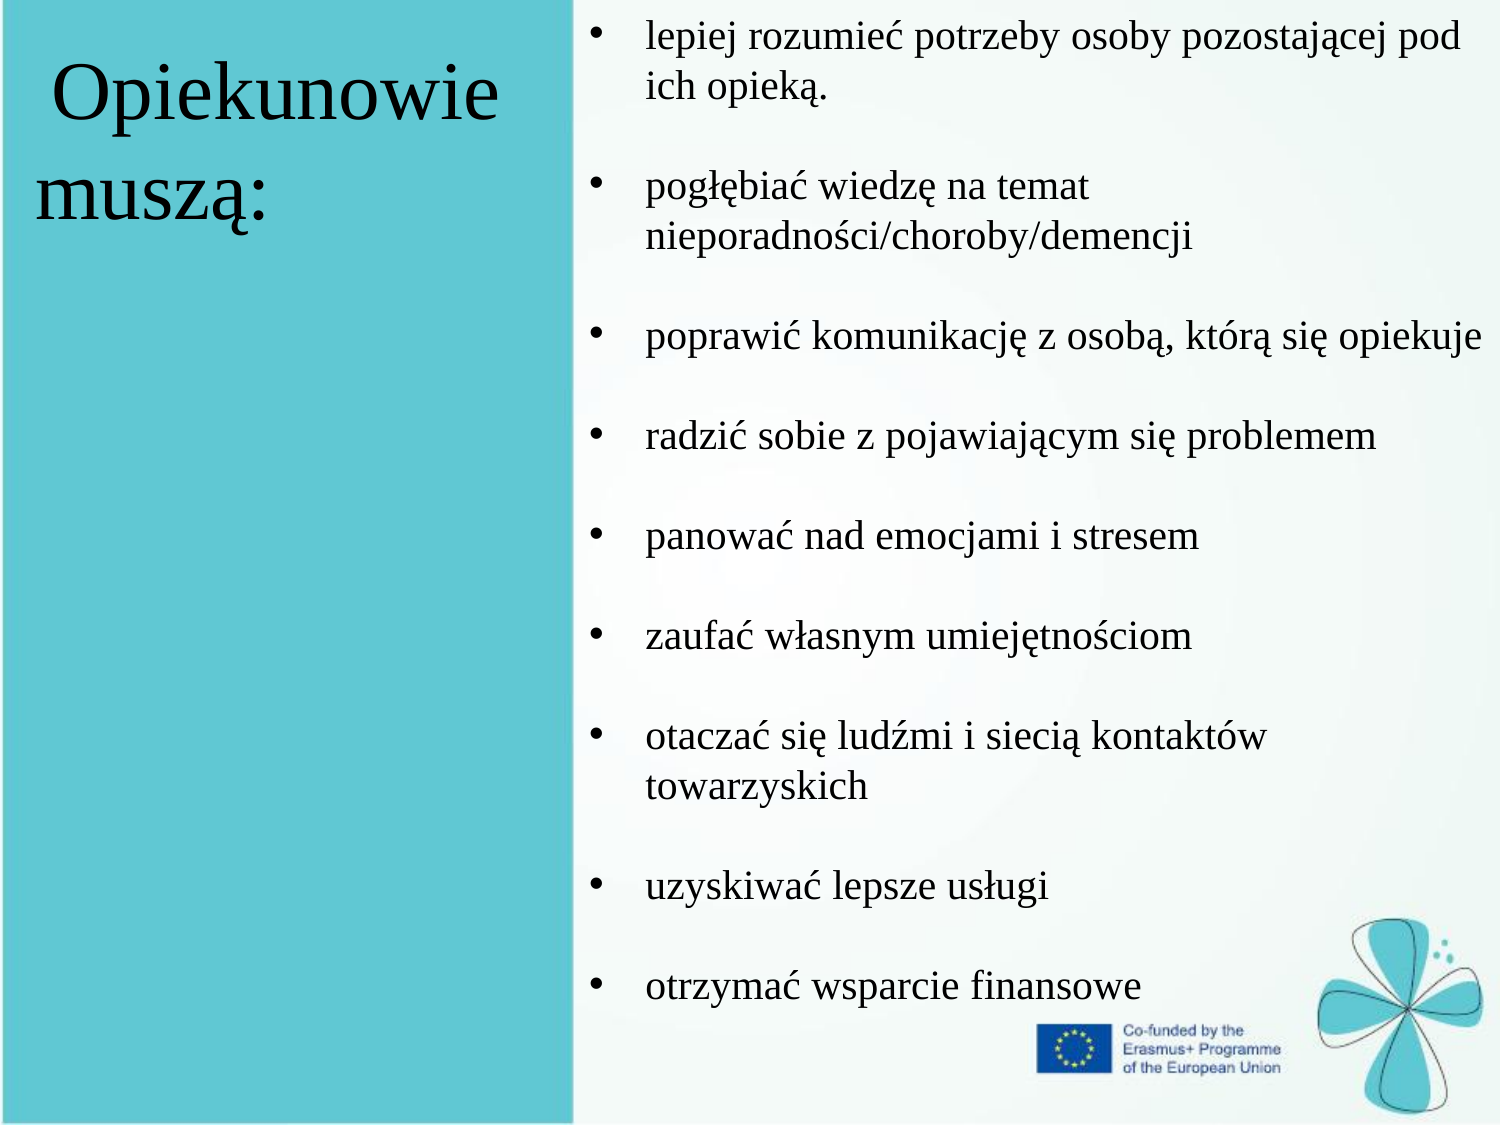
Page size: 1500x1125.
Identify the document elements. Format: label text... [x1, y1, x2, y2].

picture [0, 0, 1500, 1125]
text_box lepiej rozumieć potrzeby osoby pozostającej pod ich opieką. pogłębiać wiedzę na temat nieporadności/choroby/demencji poprawić komunikację z osobą, którą się opiekuje radzić sobie z pojawiającym się problemem panować nad emocjami i stresem zaufać własnym umiejętnościom otaczać się ludźmi i siecią kontaktów towarzyskich uzyskiwać lepsze usługi otrzymać wsparcie finansowe [574, 0, 1500, 1066]
text_box Opiekunowie muszą: [19, 28, 561, 244]
